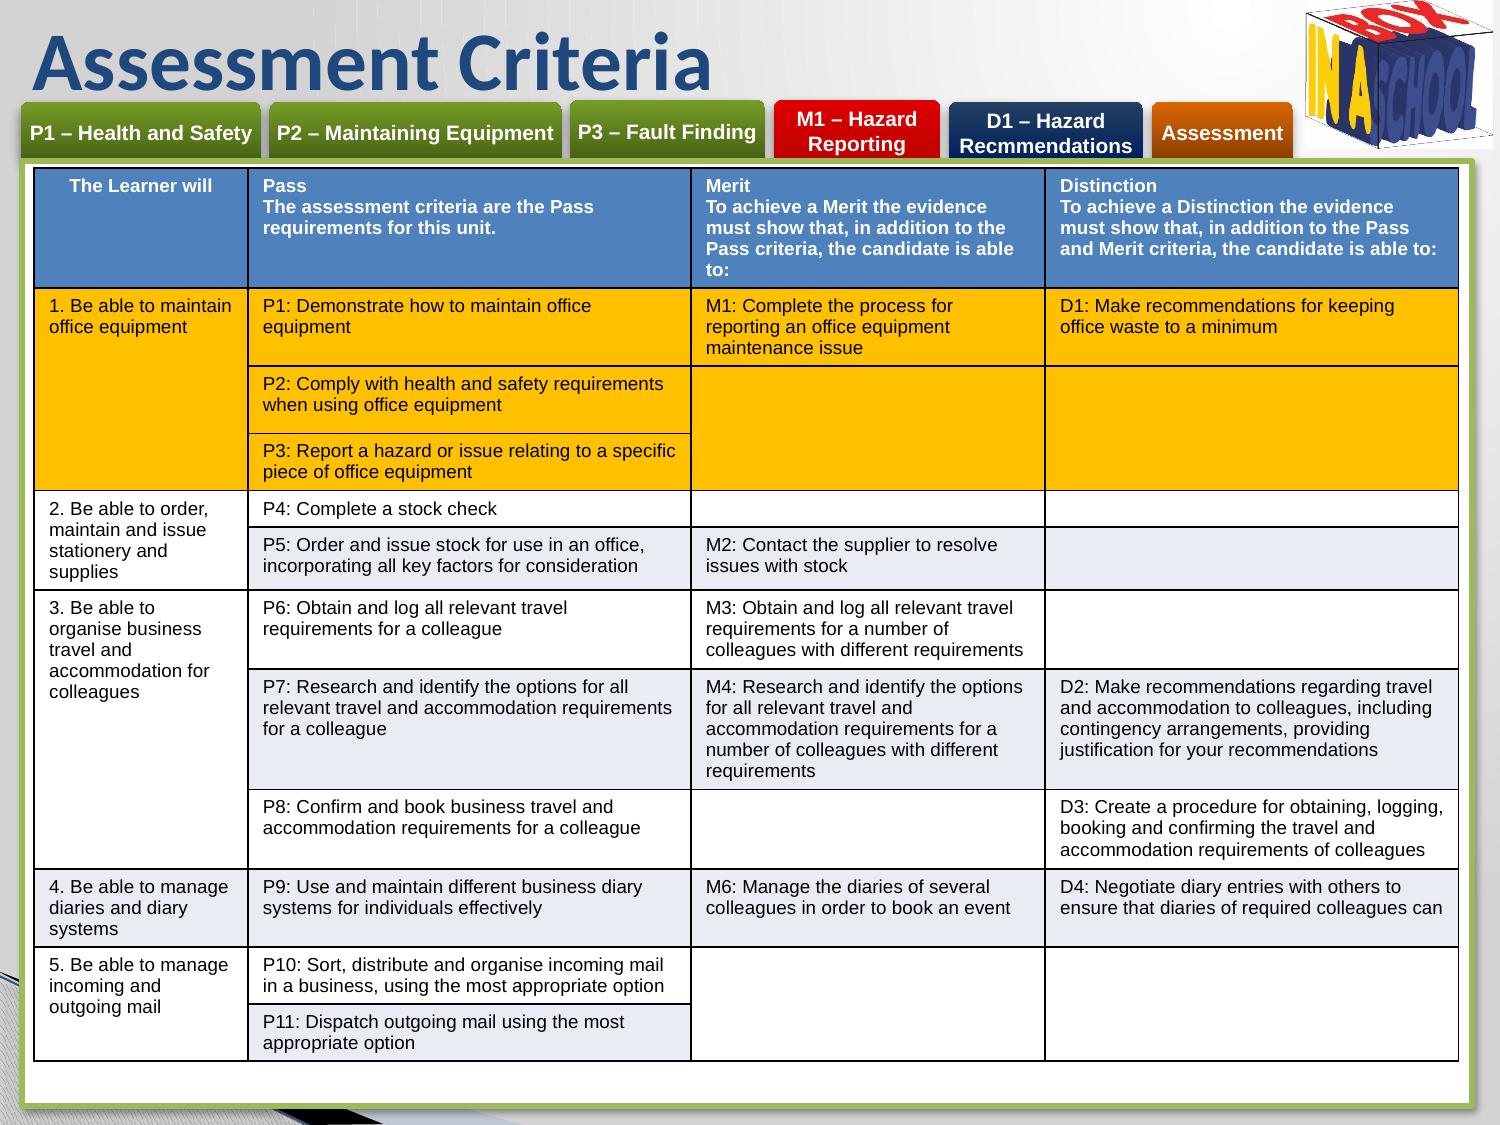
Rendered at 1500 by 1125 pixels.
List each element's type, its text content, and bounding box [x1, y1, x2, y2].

table_cell P2: Comply with health and safety requirements when using office equipment [249, 367, 690, 433]
table_cell [1046, 948, 1458, 1060]
table_cell D2: Make recommendations regarding travel and accommodation to colleagues, including contingency arrangements, providing justification for your recommendations [1046, 670, 1458, 789]
picture [1305, 0, 1494, 149]
table_cell P5: Order and issue stock for use in an office, incorporating all key factors for consideration [249, 528, 690, 589]
table_header Pass The assessment criteria are the Pass requirements for this unit. [249, 169, 690, 287]
table_cell P7: Research and identify the options for all relevant travel and accommodation requirements for a colleague [249, 670, 690, 789]
table_cell 4. Be able to manage diaries and diary systems [35, 870, 247, 946]
table_cell [692, 367, 1044, 490]
table_cell [1046, 528, 1458, 589]
table_cell [1046, 367, 1458, 490]
table_header Distinction To achieve a Distinction the evidence must show that, in addition to the Pass and Merit criteria, the candidate is able to: [1046, 169, 1458, 287]
table_cell P11: Dispatch outgoing mail using the most appropriate option [249, 1005, 690, 1060]
table_cell [692, 491, 1044, 526]
table_cell [692, 948, 1044, 1060]
table_cell P10: Sort, distribute and organise incoming mail in a business, using the most appropriate option [249, 948, 690, 1003]
table_cell M2: Contact the supplier to resolve issues with stock [692, 528, 1044, 589]
table_cell M6: Manage the diaries of several colleagues in order to book an event [692, 870, 1044, 946]
table_cell 2. Be able to order, maintain and issue stationery and supplies [35, 491, 247, 589]
table_cell [1046, 491, 1458, 526]
table_cell P9: Use and maintain different business diary systems for individuals effectively [249, 870, 690, 946]
table_cell D1: Make recommendations for keeping office waste to a minimum [1046, 289, 1458, 365]
table_cell [1046, 591, 1458, 668]
table_cell M3: Obtain and log all relevant travel requirements for a number of colleagues with different requirements [692, 591, 1044, 668]
table_cell M1: Complete the process for reporting an office equipment maintenance issue [692, 289, 1044, 365]
table_cell P8: Confirm and book business travel and accommodation requirements for a colleague [249, 790, 690, 868]
table_cell P3: Report a hazard or issue relating to a specific piece of office equipment [249, 434, 690, 490]
table_header Merit To achieve a Merit the evidence must show that, in addition to the Pass criteria, the candidate is able to: [692, 169, 1044, 287]
table_cell M4: Research and identify the options for all relevant travel and accommodation requirements for a number of colleagues with different requirements [692, 670, 1044, 789]
table_cell P4: Complete a stock check [249, 491, 690, 526]
table_cell 1. Be able to maintain office equipment [35, 289, 247, 490]
title Assessment Criteria [17, 0, 1282, 114]
table_cell D4: Negotiate diary entries with others to ensure that diaries of required colleagues can [1046, 870, 1458, 946]
table_cell 3. Be able to organise business travel and accommodation for colleagues [35, 591, 247, 868]
table_cell [692, 790, 1044, 868]
picture [281, 1114, 303, 1125]
table_cell D3: Create a procedure for obtaining, logging, booking and confirming the travel and accommodation requirements of colleagues [1046, 790, 1458, 868]
table_cell 5. Be able to manage incoming and outgoing mail [35, 948, 247, 1060]
table_cell P6: Obtain and log all relevant travel requirements for a colleague [249, 591, 690, 668]
table_cell P1: Demonstrate how to maintain office equipment [249, 289, 690, 365]
table_header The Learner will [35, 169, 247, 287]
